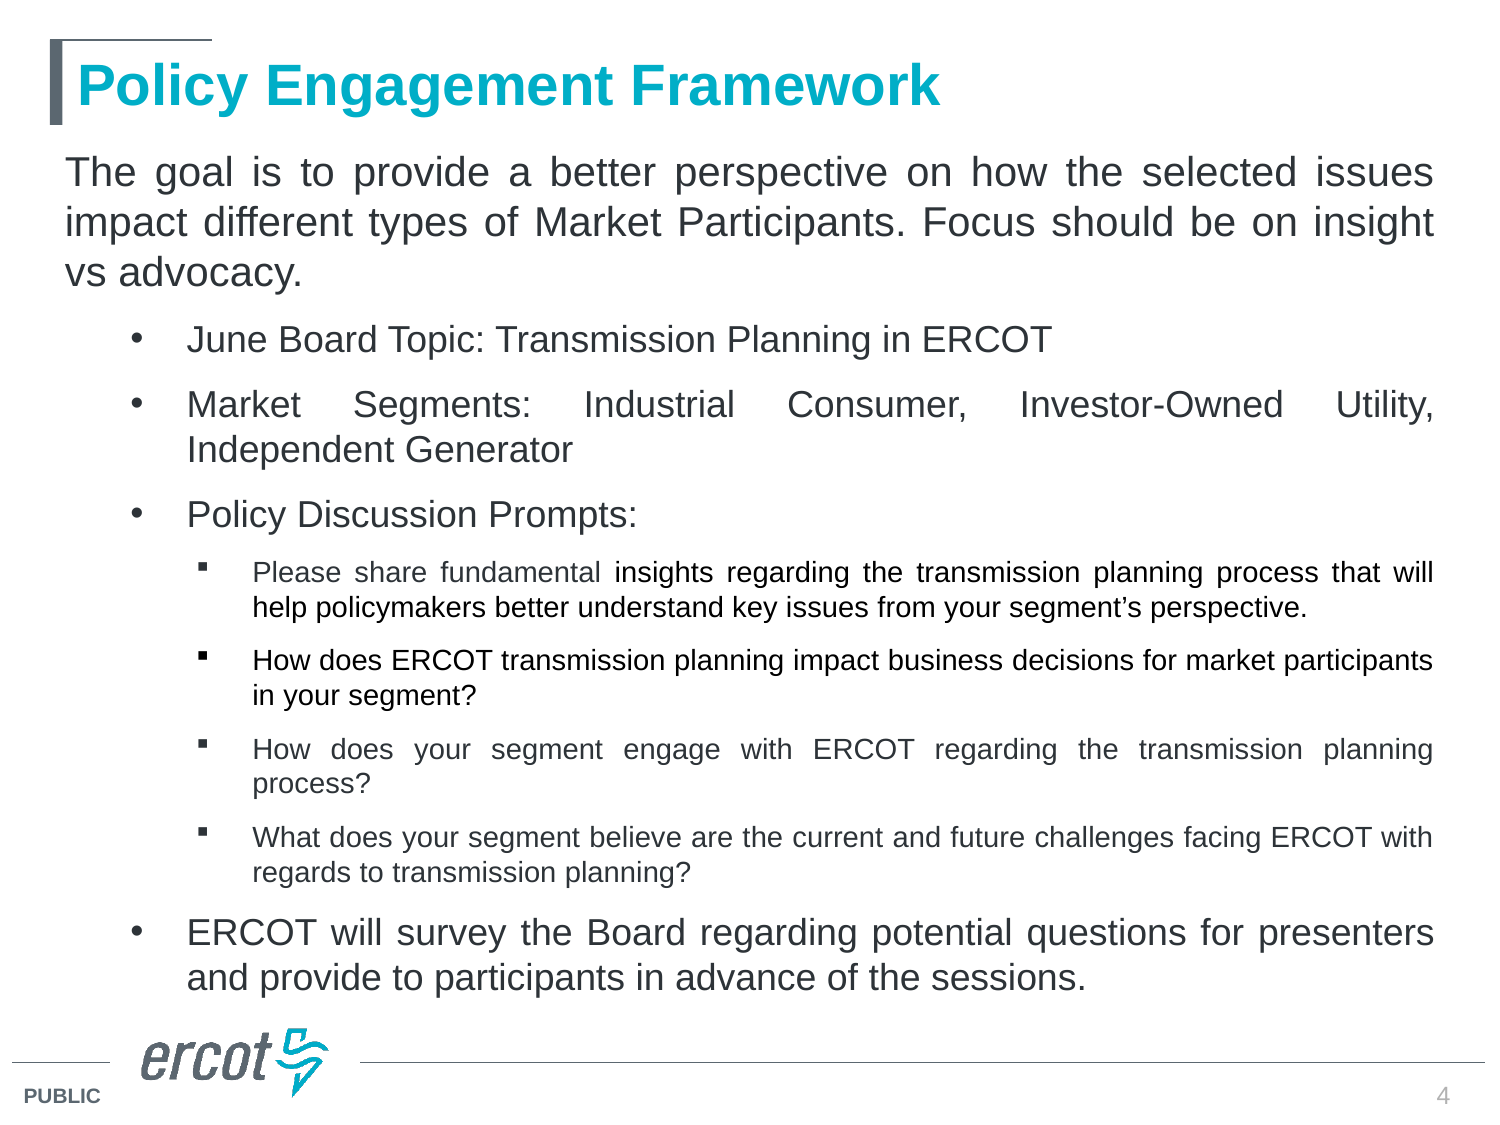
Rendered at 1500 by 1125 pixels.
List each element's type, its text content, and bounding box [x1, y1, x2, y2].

slide_number 4 [1400, 1076, 1488, 1113]
picture [137, 1025, 332, 1100]
list The goal is to provide a better perspective on how the selected issues impact different types of Market Participants. Focus should be on insight vs advocacy. June Board Topic: Transmission Planning in ERCOT Market Segments: Industrial Consumer, Investor-Owned Utility, Independent Generator Policy Discussion Prompts: Please share fundamental insights regarding the transmission planning process that will help policymakers better understand key issues from your segment’s perspective. How does ERCOT transmission planning impact business decisions for market participants in your segment? How does your segment engage with ERCOT regarding the transmission planning process? What does your segment believe are the current and future challenges facing ERCOT with regards to transmission planning? ERCOT will survey the Board regarding potential questions for presenters and provide to participants in advance of the sessions. [50, 112, 1450, 1025]
title Policy Engagement Framework [62, 39, 1450, 112]
